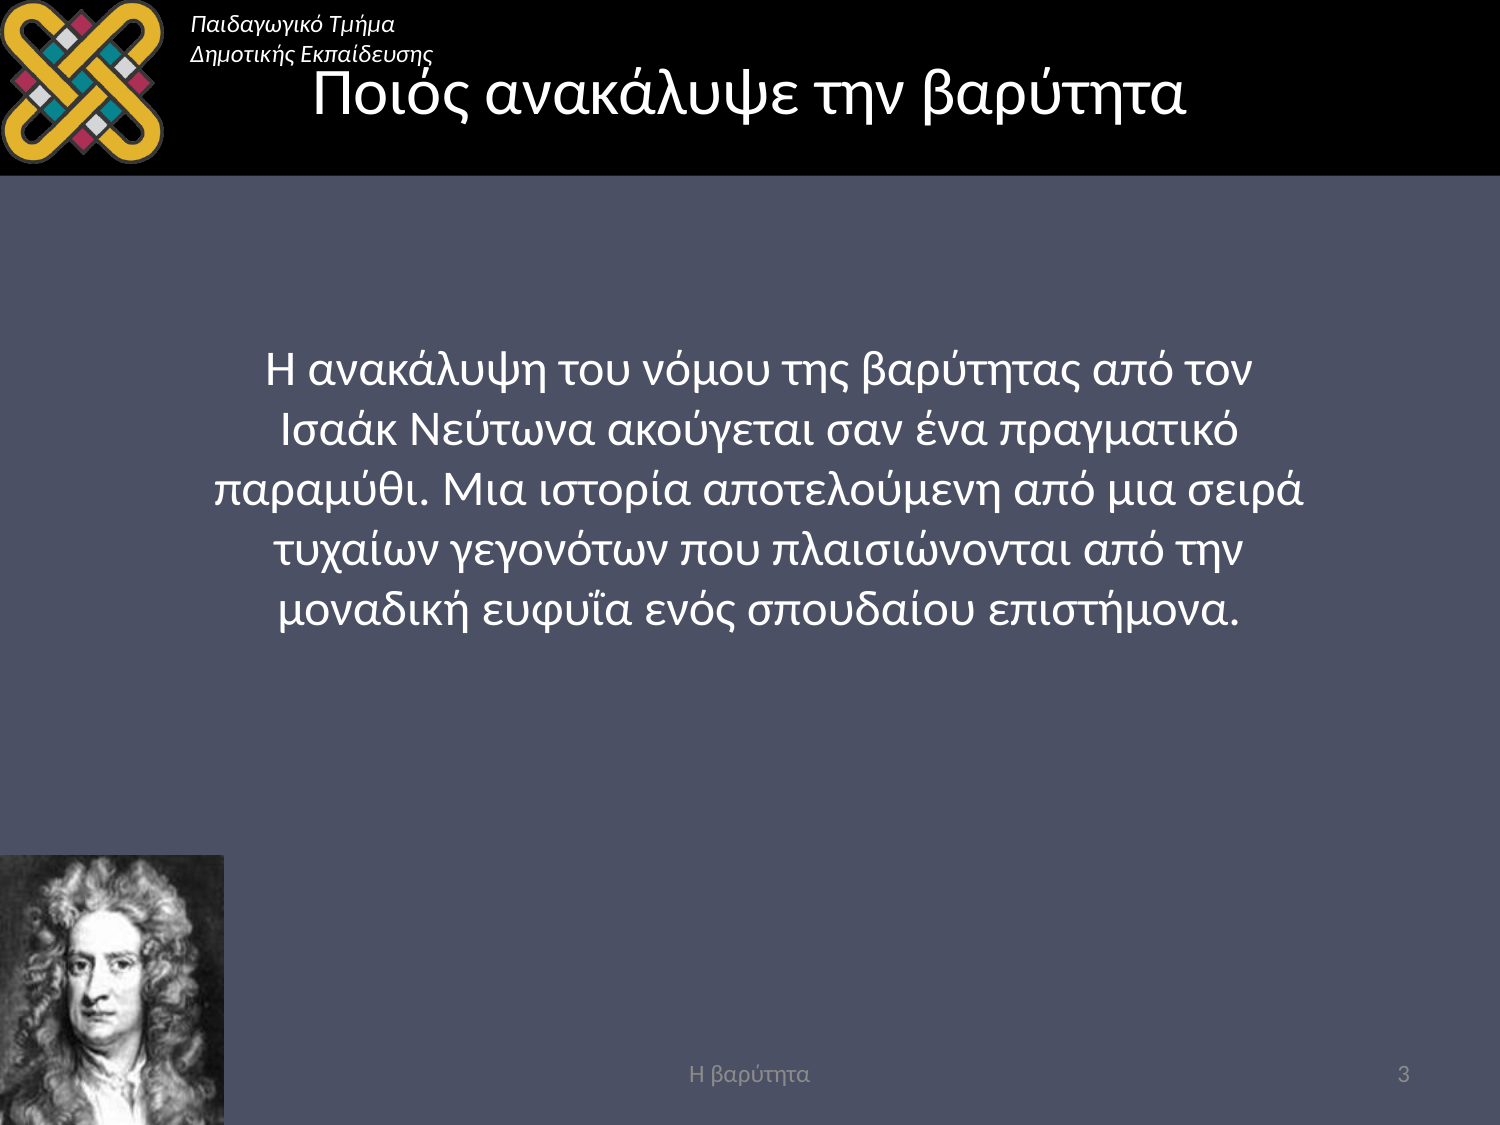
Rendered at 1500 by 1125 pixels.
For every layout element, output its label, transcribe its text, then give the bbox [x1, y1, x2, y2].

title Ποιός ανακάλυψε την βαρύτητα [0, 0, 1500, 176]
slide_number 3 [1074, 1042, 1425, 1103]
footer Η βαρύτητα [512, 1042, 988, 1103]
text_box Παιδαγωγικό Τμήμα Δημοτικής Εκπαίδευσης [175, 0, 481, 75]
picture [0, 855, 224, 1125]
subtitle Η ανακάλυψη του νόμου της βαρύτητας από τον Ισαάκ Νεύτωνα ακούγεται σαν ένα πραγματικό παραμύθι. Μια ιστορία αποτελούμενη από μια σειρά τυχαίων γεγονότων που πλαισιώνονται από την μοναδική ευφυΐα ενός σπουδαίου επιστήμονα. [187, 328, 1332, 710]
picture [0, 0, 165, 165]
